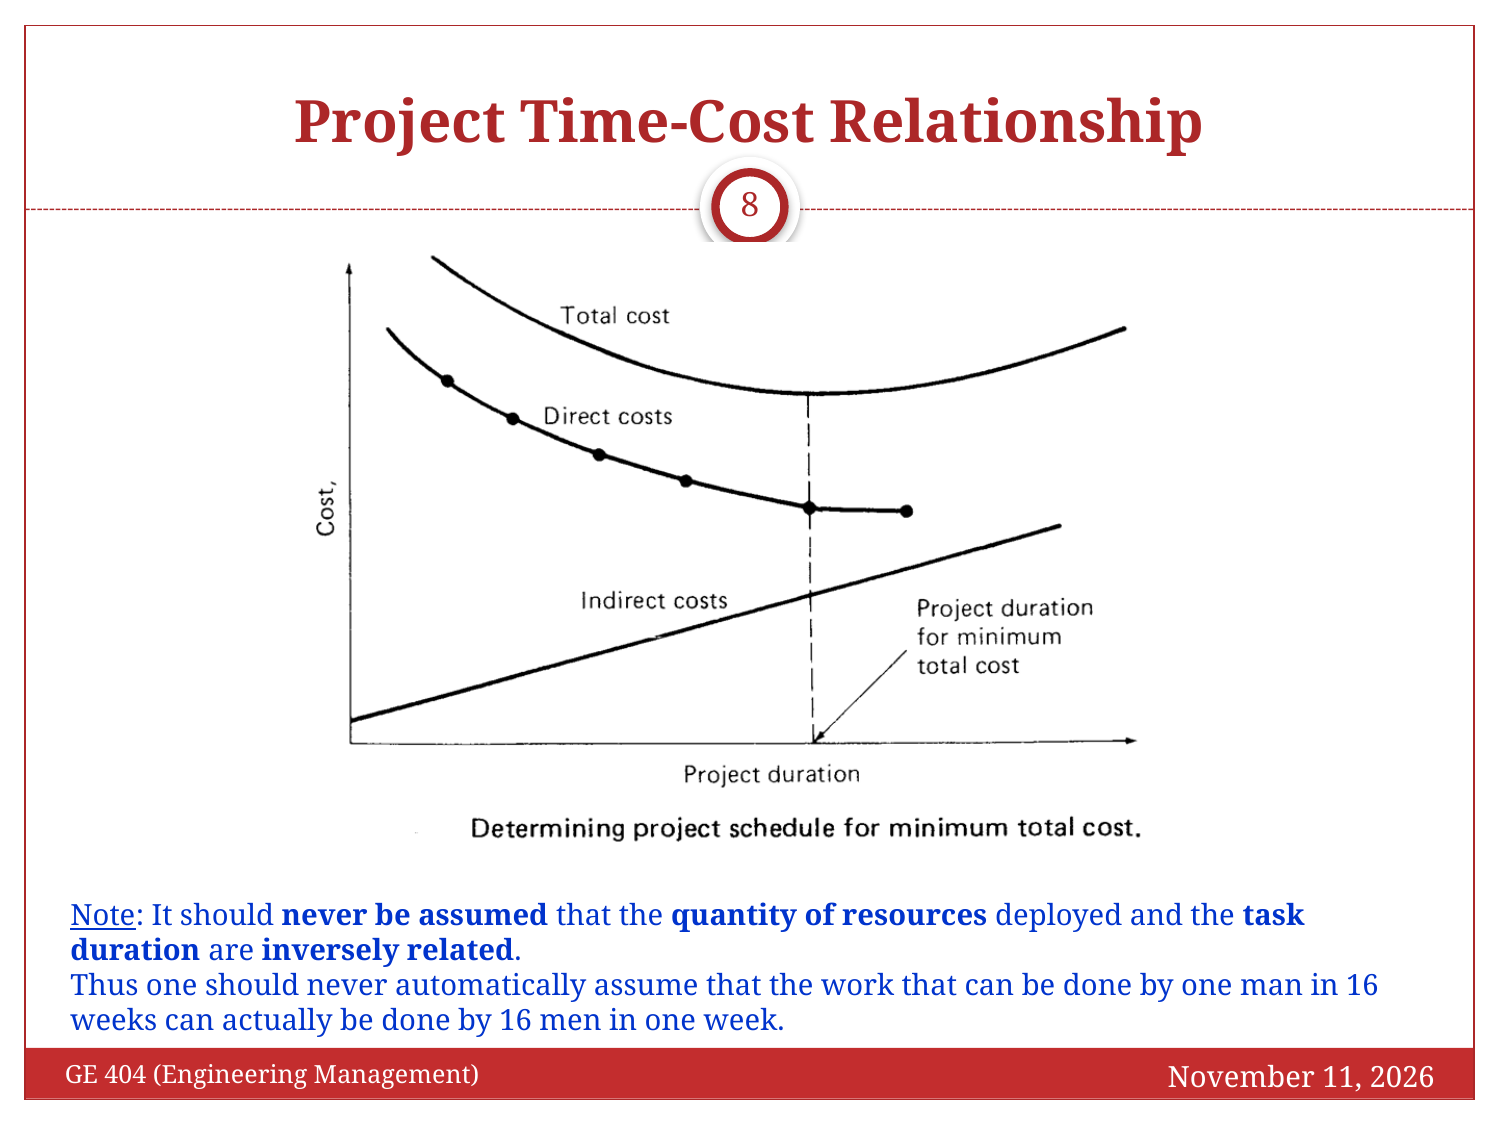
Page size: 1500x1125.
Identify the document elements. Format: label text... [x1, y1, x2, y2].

picture [312, 242, 1147, 850]
text_box Note: It should never be assumed that the quantity of resources deployed and the task duration are inversely related. Thus one should never automatically assume that the work that can be done by one man in 16 weeks can actually be done by 16 men in one week. [55, 889, 1450, 1044]
footer GE 404 (Engineering Management) [50, 1051, 638, 1112]
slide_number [950, 1050, 1450, 1111]
slide_number 8 [712, 169, 788, 239]
title Project Time-Cost Relationship [49, 37, 1450, 162]
